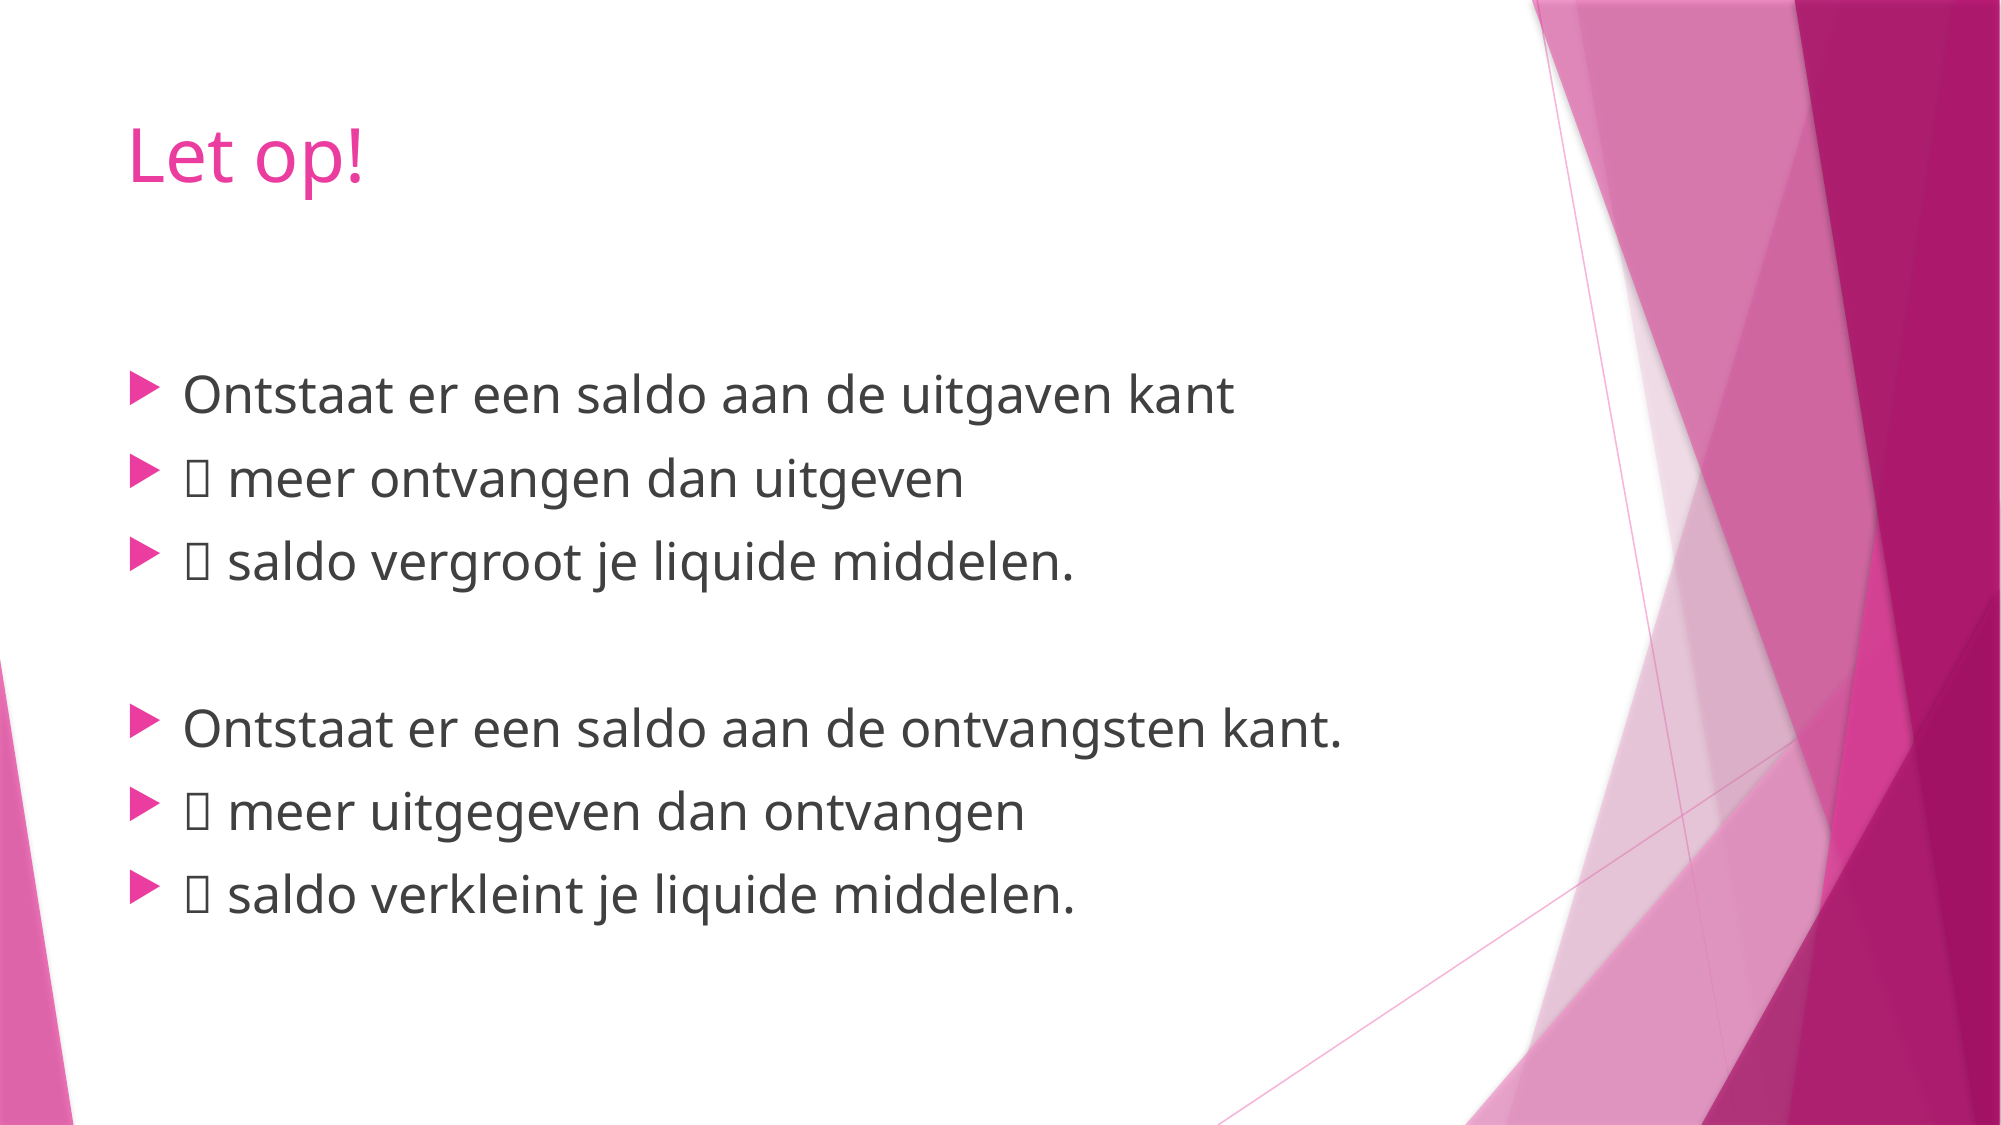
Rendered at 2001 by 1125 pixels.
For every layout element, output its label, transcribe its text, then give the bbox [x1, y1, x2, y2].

list Ontstaat er een saldo aan de uitgaven kant  meer ontvangen dan uitgeven  saldo vergroot je liquide middelen. Ontstaat er een saldo aan de ontvangsten kant.  meer uitgegeven dan ontvangen  saldo verkleint je liquide middelen. [111, 354, 1522, 992]
title Let op! [111, 99, 1522, 317]
